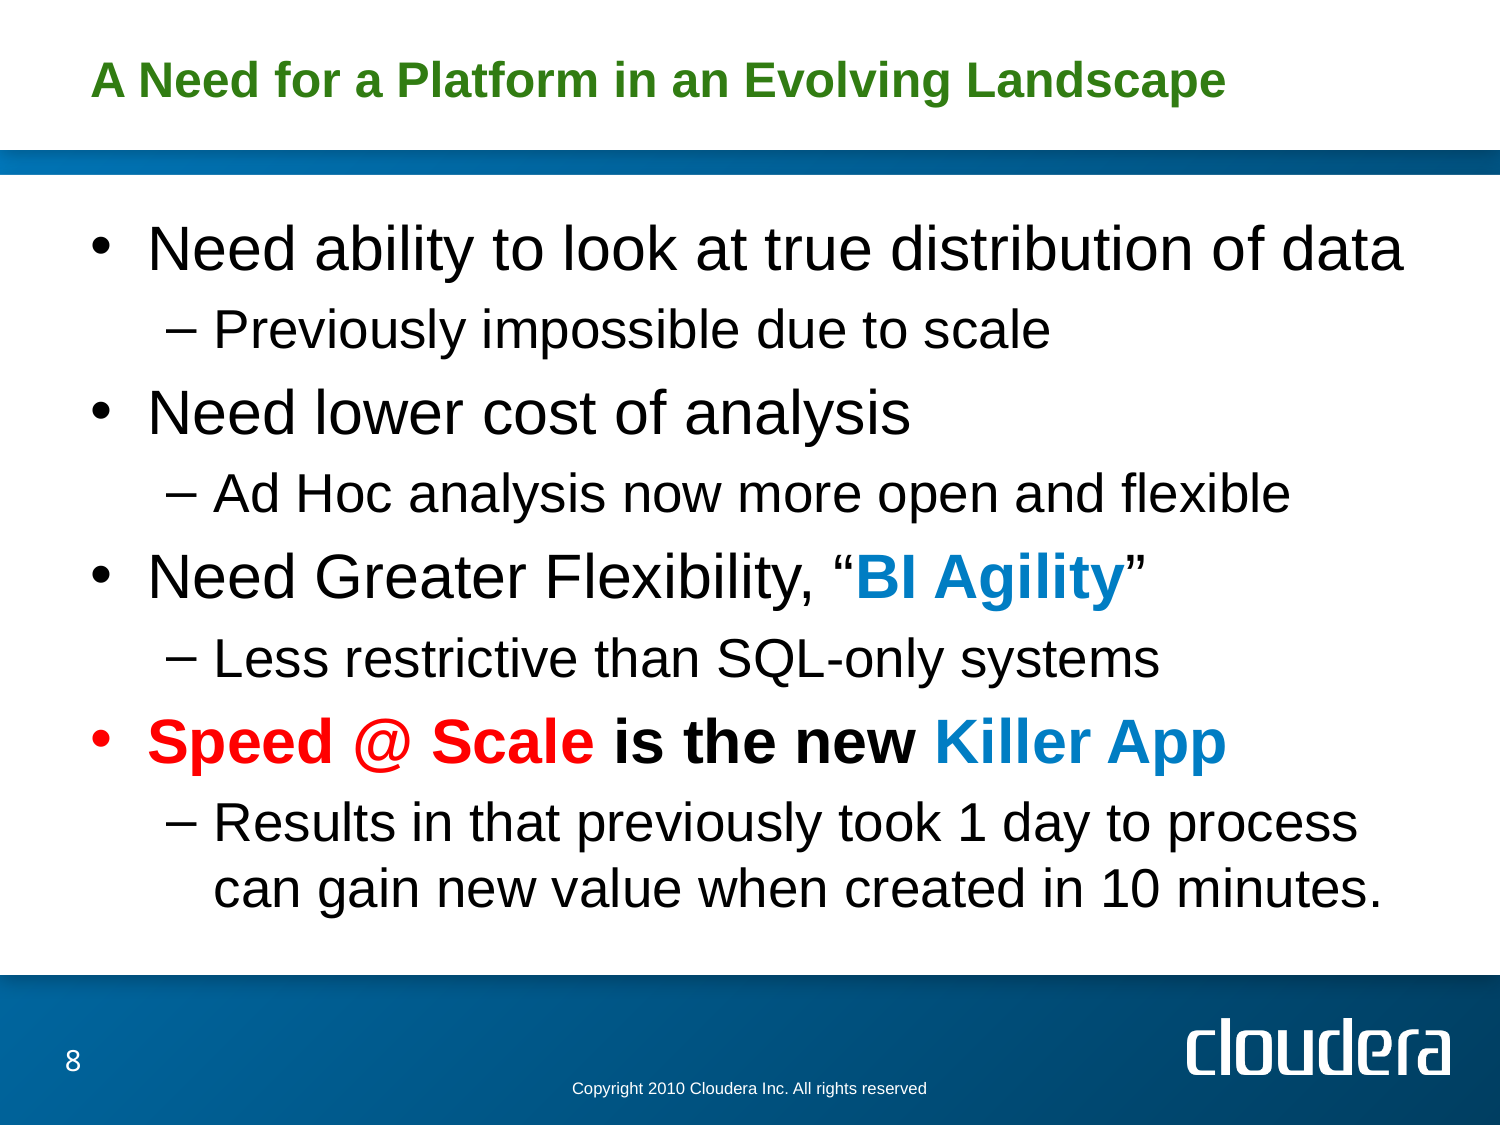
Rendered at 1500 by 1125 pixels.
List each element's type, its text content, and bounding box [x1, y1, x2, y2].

title A Need for a Platform in an Evolving Landscape [75, 24, 1425, 130]
list Need ability to look at true distribution of data Previously impossible due to scale Need lower cost of analysis Ad Hoc analysis now more open and flexible Need Greater Flexibility, “BI Agility” Less restrictive than SQL-only systems Speed @ Scale is the new Killer App Results in that previously took 1 day to process can gain new value when created in 10 minutes. [75, 200, 1425, 950]
slide_number 8 [50, 1031, 400, 1092]
picture [1187, 1018, 1450, 1075]
footer Copyright 2010 Cloudera Inc. All rights reserved [512, 1062, 988, 1113]
